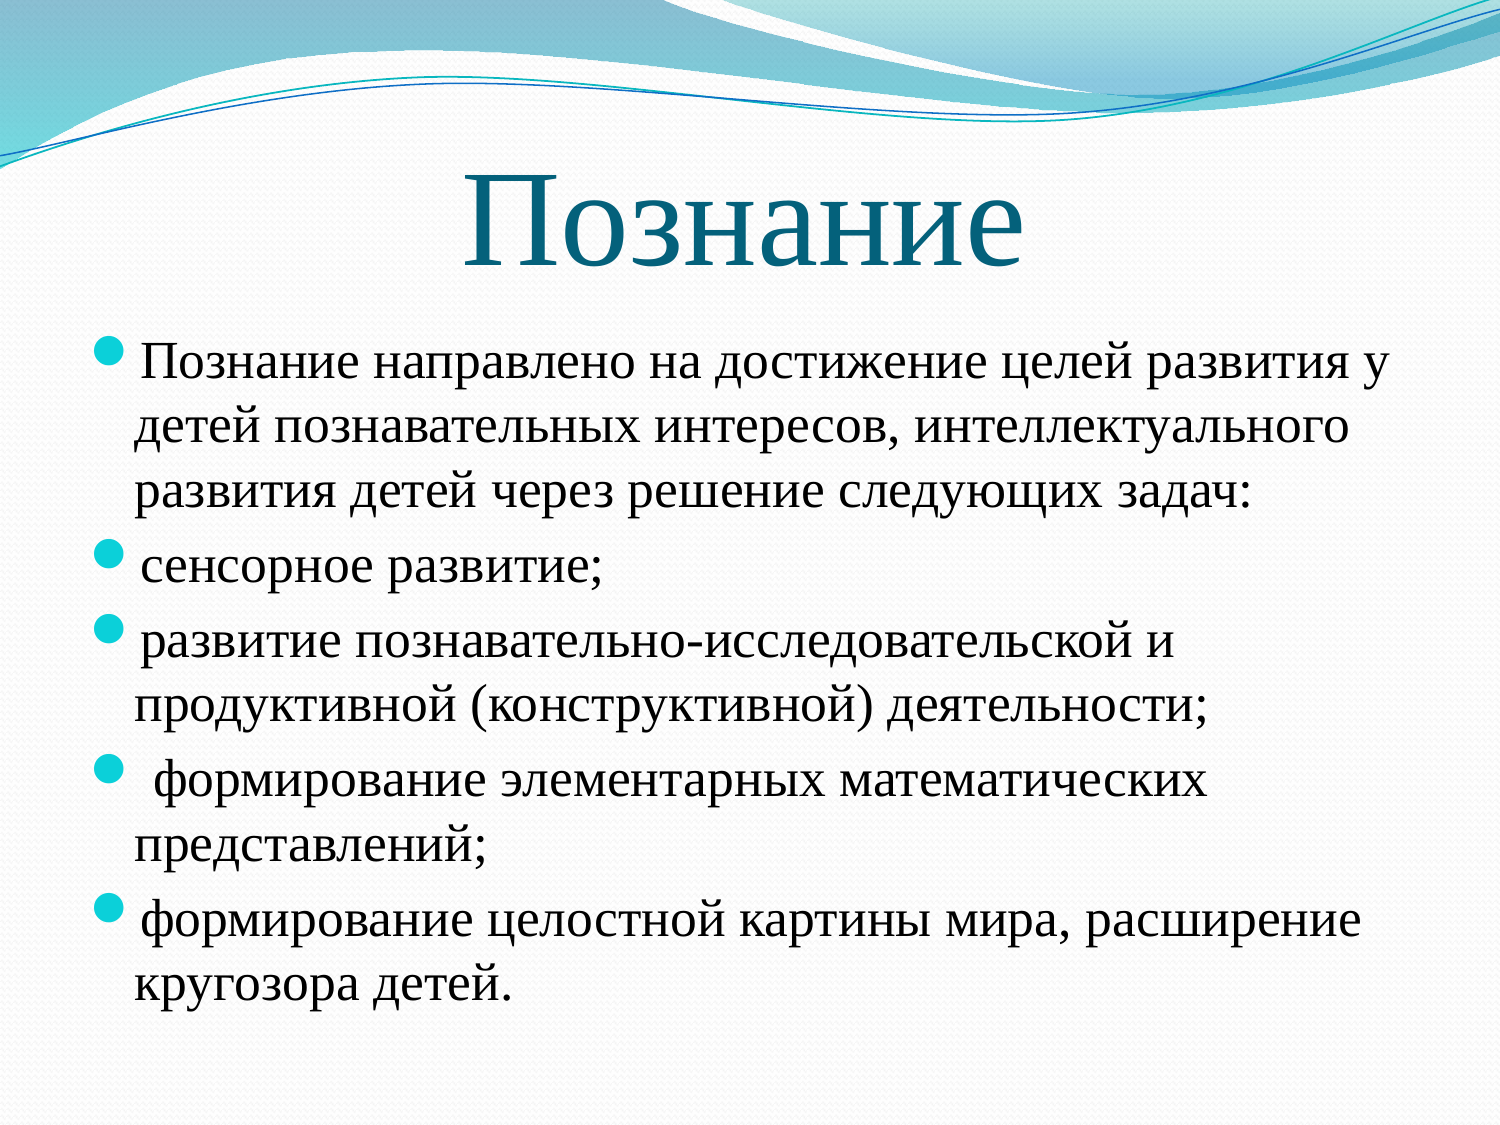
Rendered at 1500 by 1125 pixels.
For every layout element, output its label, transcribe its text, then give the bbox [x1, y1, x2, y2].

title Познание [70, 117, 1418, 293]
list Познание направлено на достижение целей развития у детей познавательных интересов, интеллектуального развития детей через решение следующих задач: сенсорное развитие; развитие познавательно-исследовательской и продуктивной (конструктивной) деятельности; формирование элементарных математических представлений; формирование целостной картины мира, расширение кругозора детей. [75, 317, 1425, 1020]
